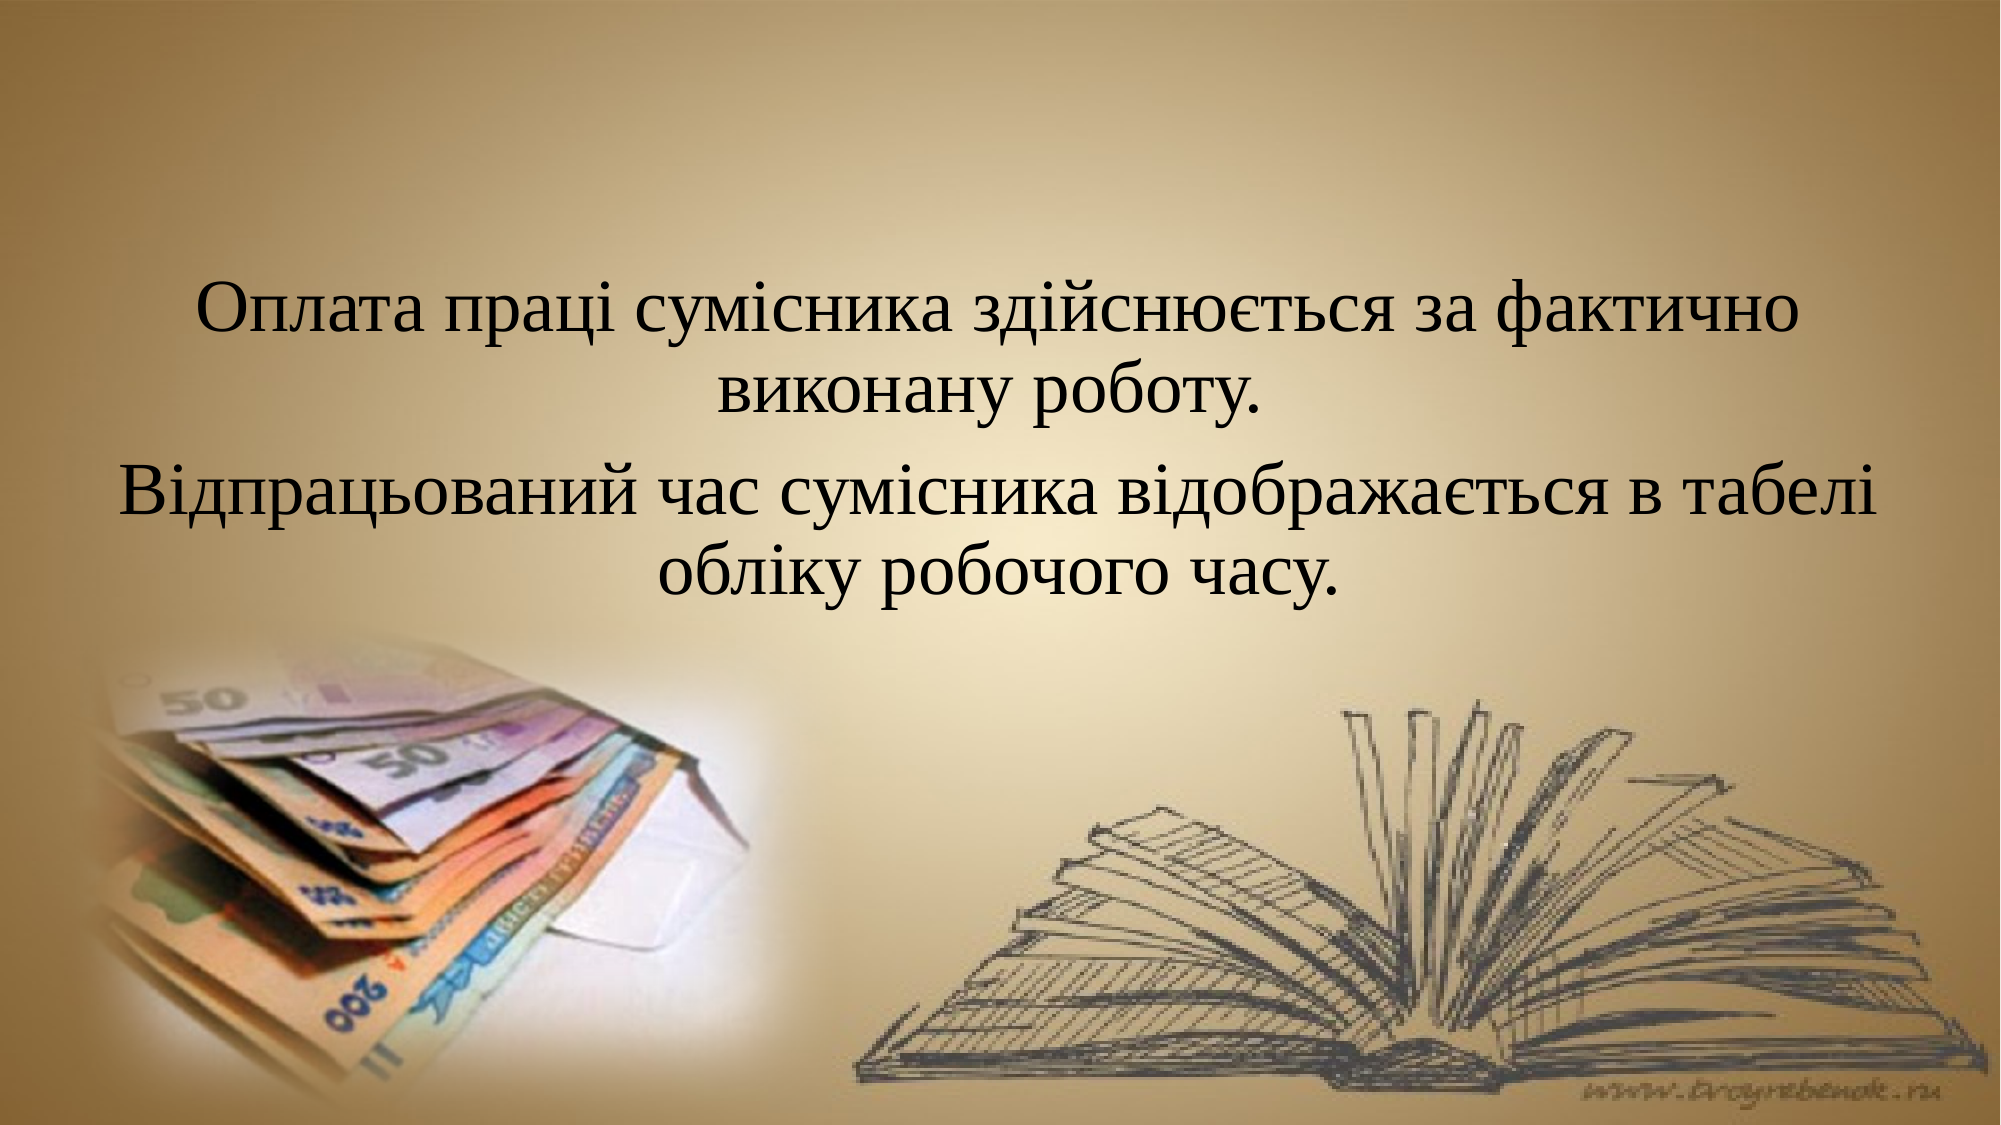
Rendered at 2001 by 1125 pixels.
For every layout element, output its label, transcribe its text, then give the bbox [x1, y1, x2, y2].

picture [0, 0, 2001, 1125]
list Оплата праці сумісника здійснюється за фактично виконану роботу. Відпрацьований час сумісника відображається в табелі обліку робочого часу. [65, 259, 1934, 1061]
